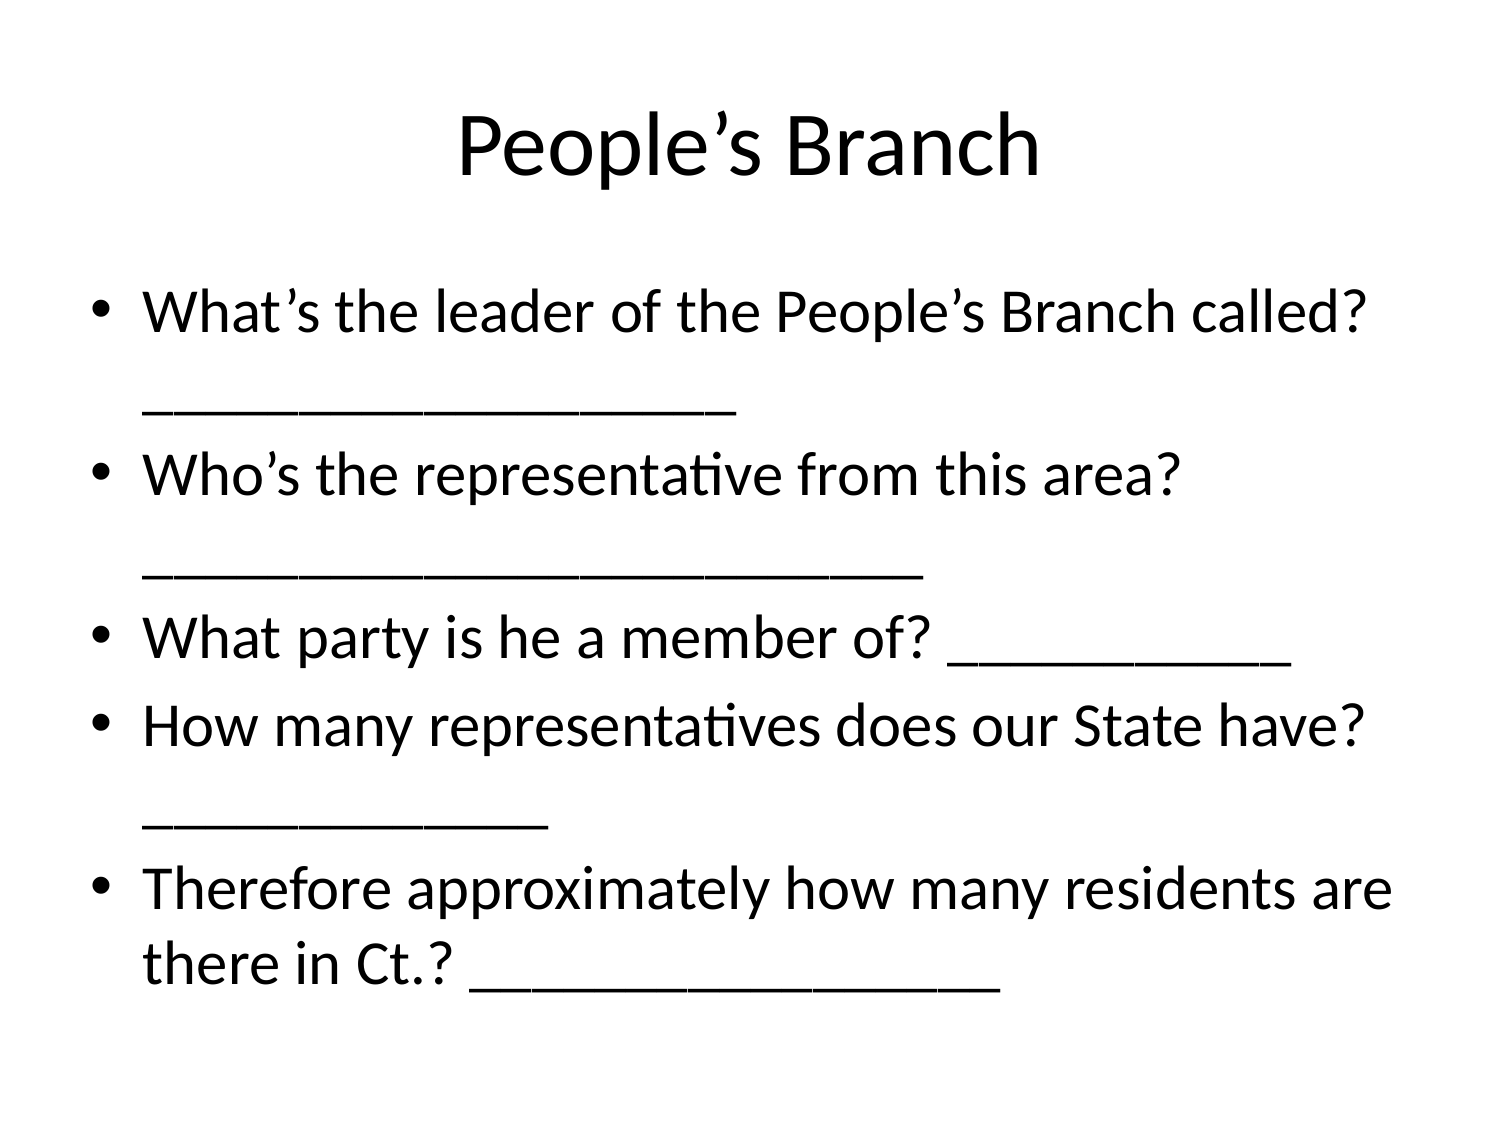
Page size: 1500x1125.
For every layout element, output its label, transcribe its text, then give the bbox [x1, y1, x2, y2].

title People’s Branch [75, 45, 1425, 233]
list What’s the leader of the People’s Branch called? ___________________ Who’s the representative from this area? _________________________ What party is he a member of? ___________ How many representatives does our State have? _____________ Therefore approximately how many residents are there in Ct.? _________________ [75, 262, 1425, 1005]
